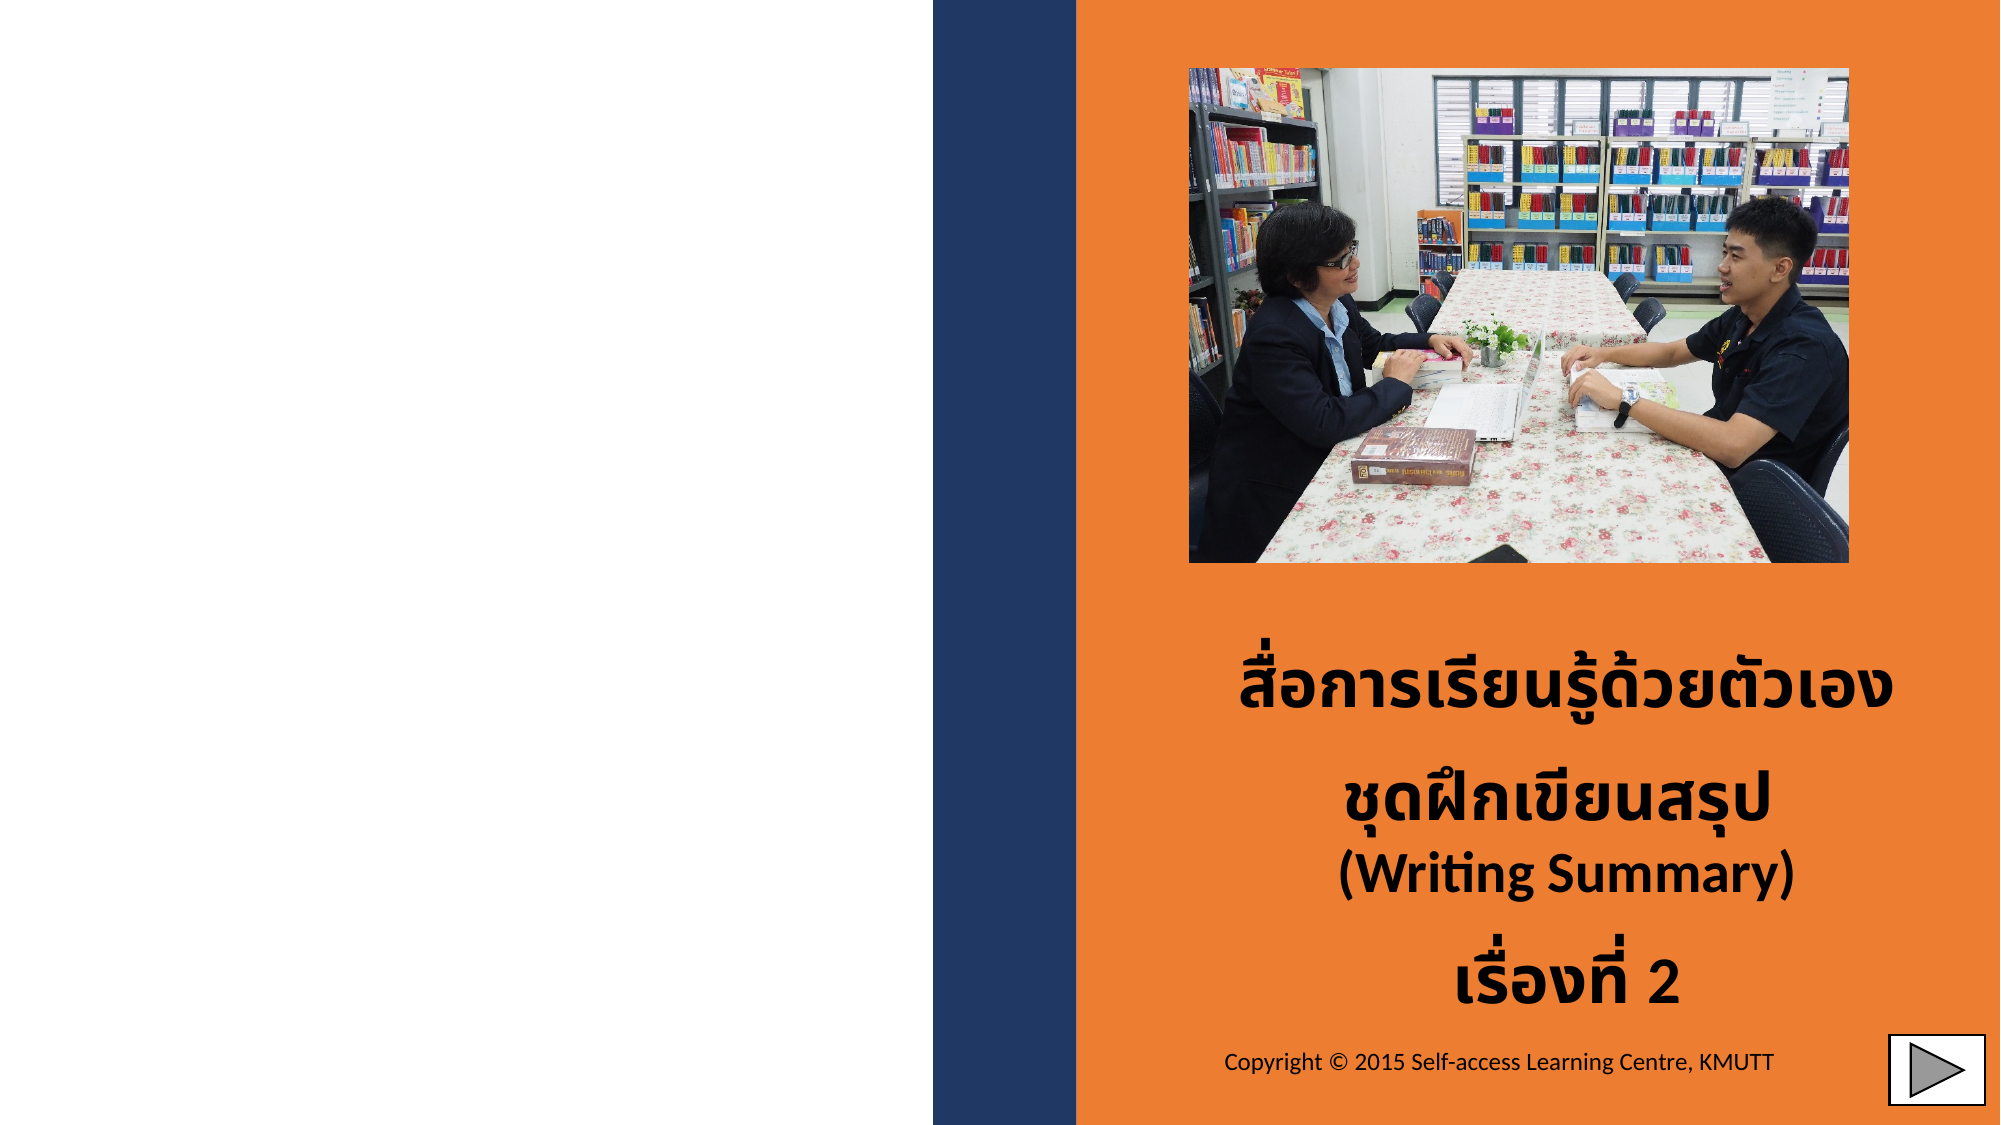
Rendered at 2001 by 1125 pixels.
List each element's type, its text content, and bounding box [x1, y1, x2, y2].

text_box [932, 0, 1077, 1125]
text_box Copyright © 2015 Self-access Learning Centre, KMUTT [1207, 1036, 1849, 1084]
text_box สื่อการเรียนรู้ด้วยตัวเอง ชุดฝึกเขียนสรุป (Writing Summary) เรื่องที่ 2 [1203, 632, 1931, 1026]
text_box [1888, 1034, 1986, 1106]
picture [1189, 68, 1849, 563]
text_box [1077, 0, 2000, 1125]
